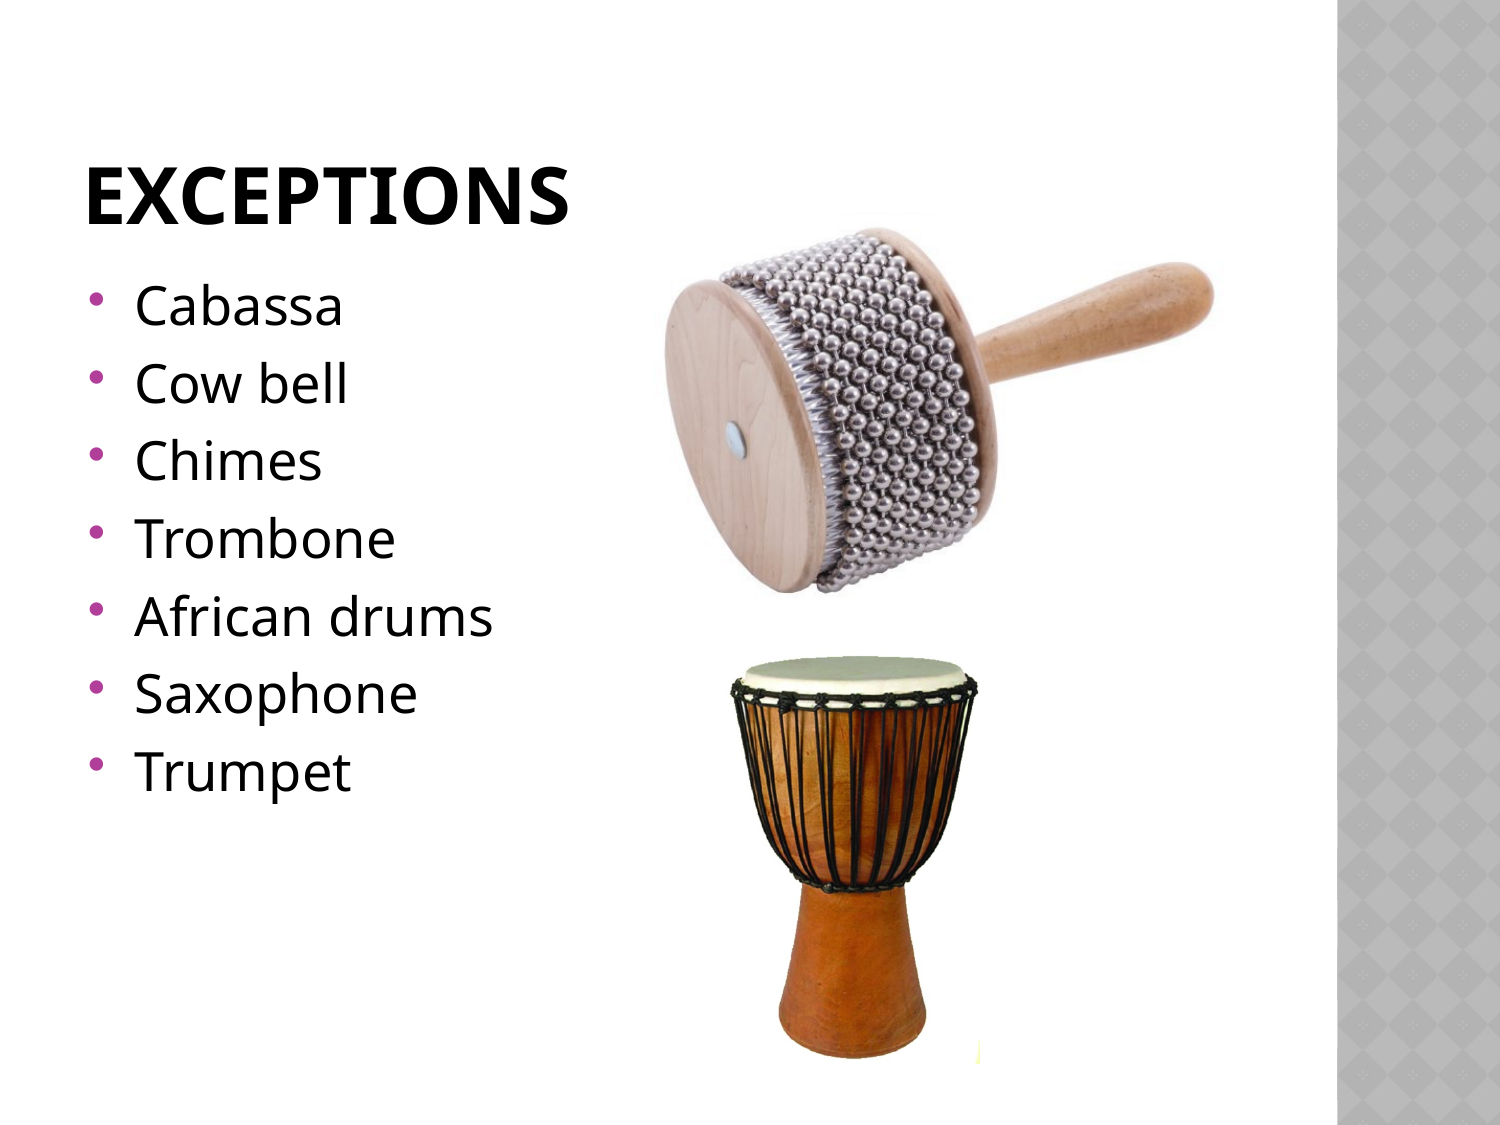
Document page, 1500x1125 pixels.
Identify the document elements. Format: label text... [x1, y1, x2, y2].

title Exceptions [75, 52, 1263, 240]
picture [724, 649, 980, 1065]
list Cabassa Cow bell Chimes Trombone African drums Saxophone Trumpet [75, 264, 1263, 1059]
picture [637, 211, 1265, 616]
